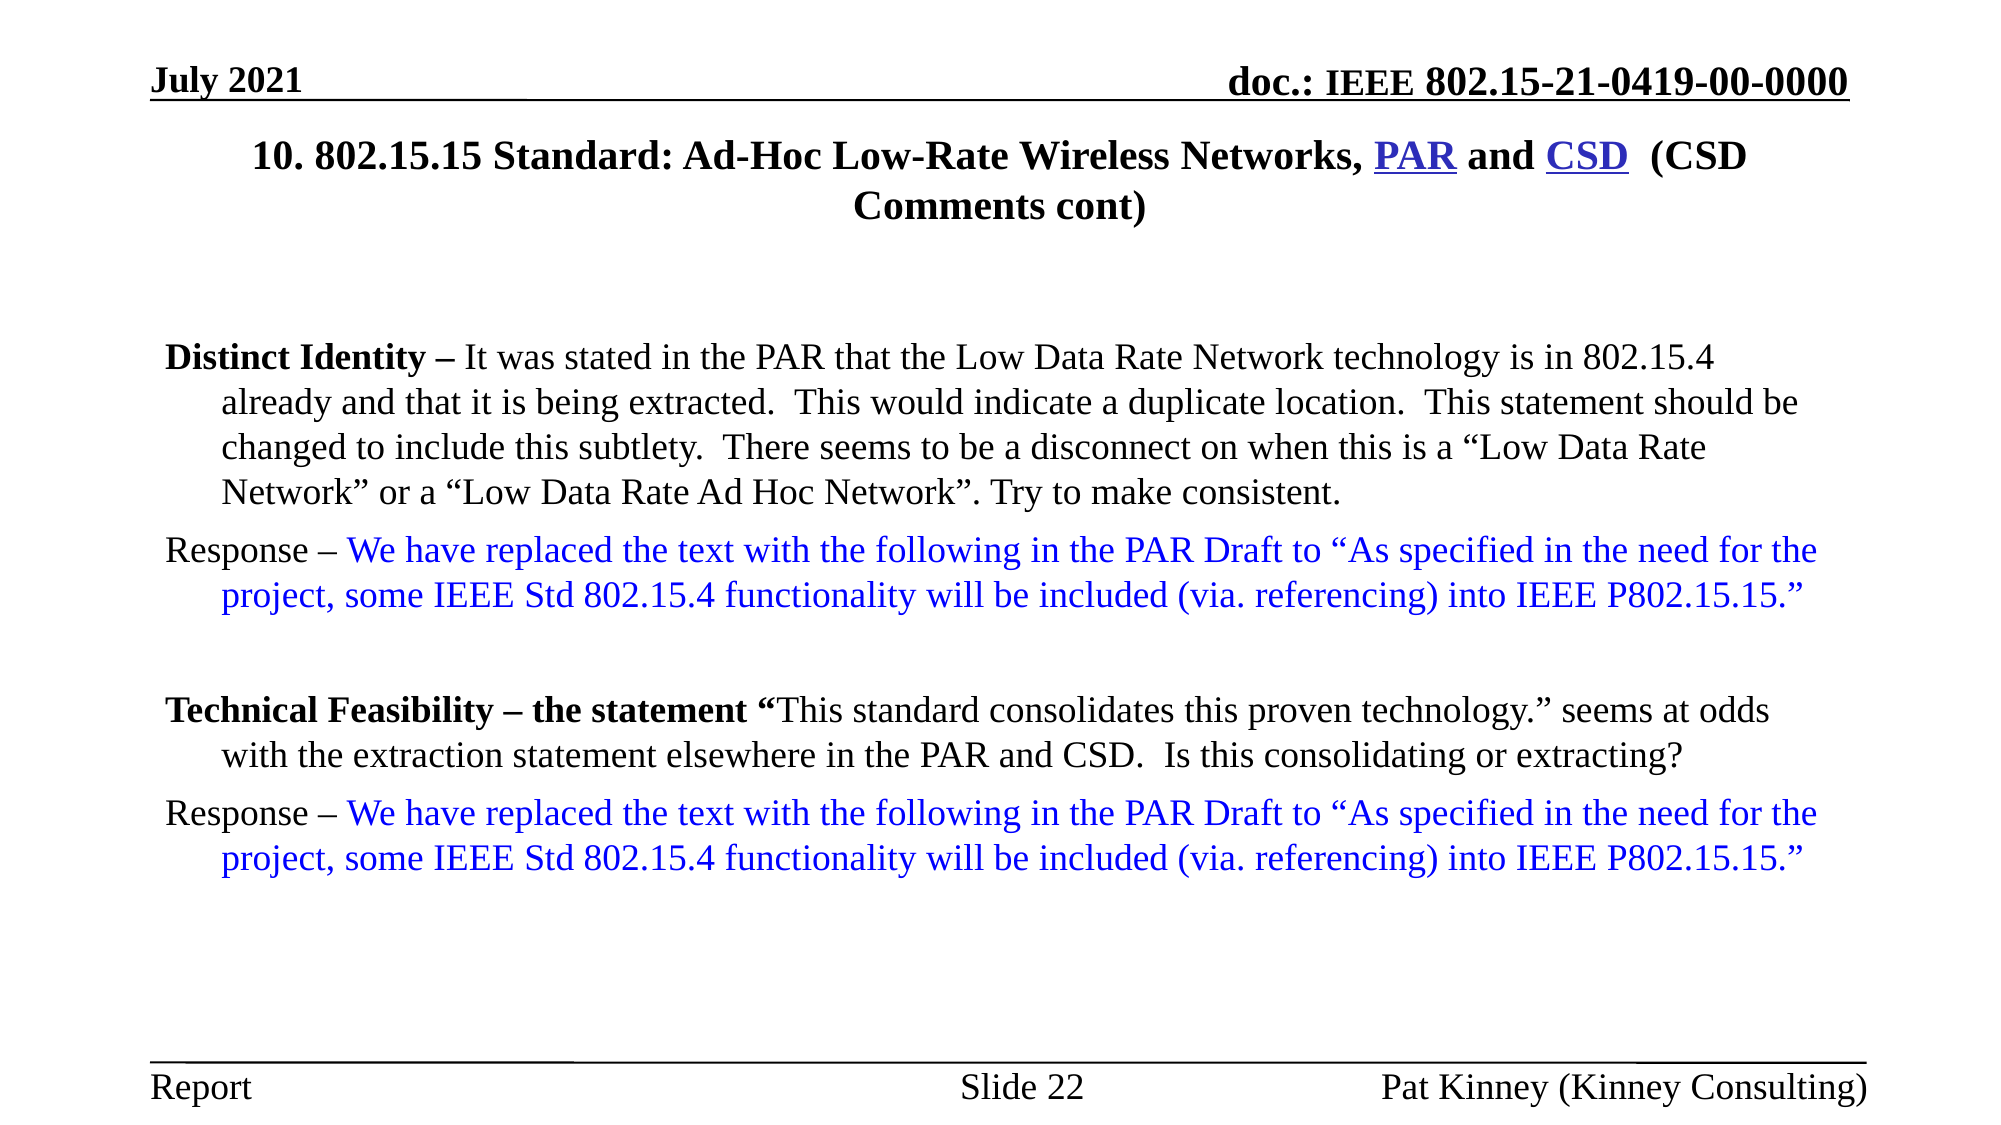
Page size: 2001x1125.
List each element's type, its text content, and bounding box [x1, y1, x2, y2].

slide_number Slide 22 [950, 1061, 1095, 1125]
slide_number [149, 49, 431, 100]
text_box Pat Kinney (Kinney Consulting) [1330, 1062, 1869, 1122]
list Distinct Identity – It was stated in the PAR that the Low Data Rate Network technology is in 802.15.4 already and that it is being extracted. This would indicate a duplicate location. This statement should be changed to include this subtlety. There seems to be a disconnect on when this is a “Low Data Rate Network” or a “Low Data Rate Ad Hoc Network”. Try to make consistent. Response – We have replaced the text with the following in the PAR Draft to “As specified in the need for the project, some IEEE Std 802.15.4 functionality will be included (via. referencing) into IEEE P802.15.15.” Technical Feasibility – the statement “This standard consolidates this proven technology.” seems at odds with the extraction statement elsewhere in the PAR and CSD. Is this consolidating or extracting? Response – We have replaced the text with the following in the PAR Draft to “As specified in the need for the project, some IEEE Std 802.15.4 functionality will be included (via. referencing) into IEEE P802.15.15.” [149, 324, 1850, 1000]
title 10. 802.15.15 Standard: Ad-Hoc Low-Rate Wireless Networks, PAR and CSD (CSD Comments cont) [149, 112, 1850, 244]
